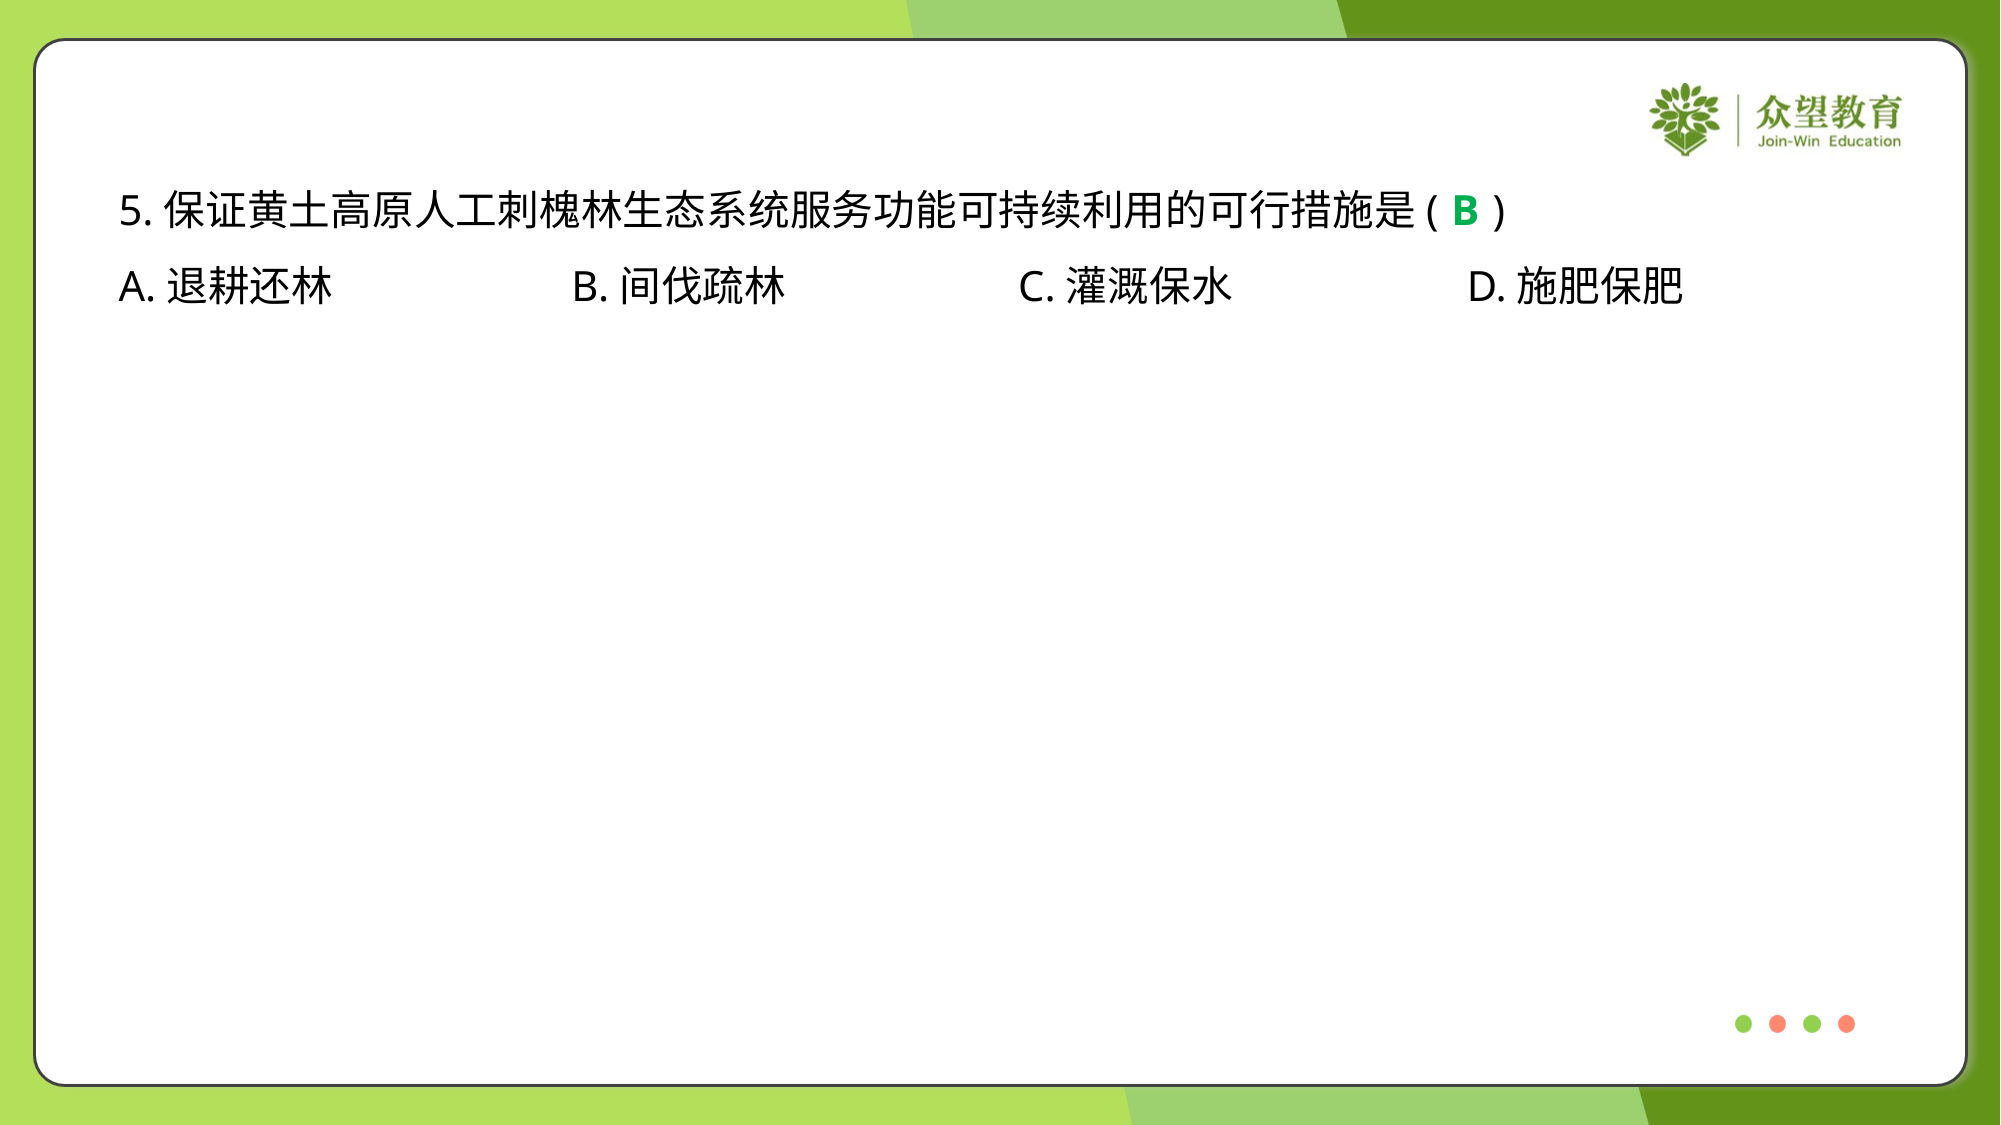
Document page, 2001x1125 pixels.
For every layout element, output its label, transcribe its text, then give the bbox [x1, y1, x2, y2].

text_box 5.保证黄土高原人工刺槐林生态系统服务功能可持续利用的可行措施是( ) [118, 158, 1435, 226]
text_box B [1435, 158, 1495, 226]
picture [0, 0, 2000, 1125]
text_box 5.保证黄土高原人工刺槐林生态系统服务功能可持续利用的可行措施是( ) [1495, 158, 1883, 226]
text_box A.退耕还林 B.间伐疏林 C.灌溉保水 D.施肥保肥 [118, 234, 1883, 302]
